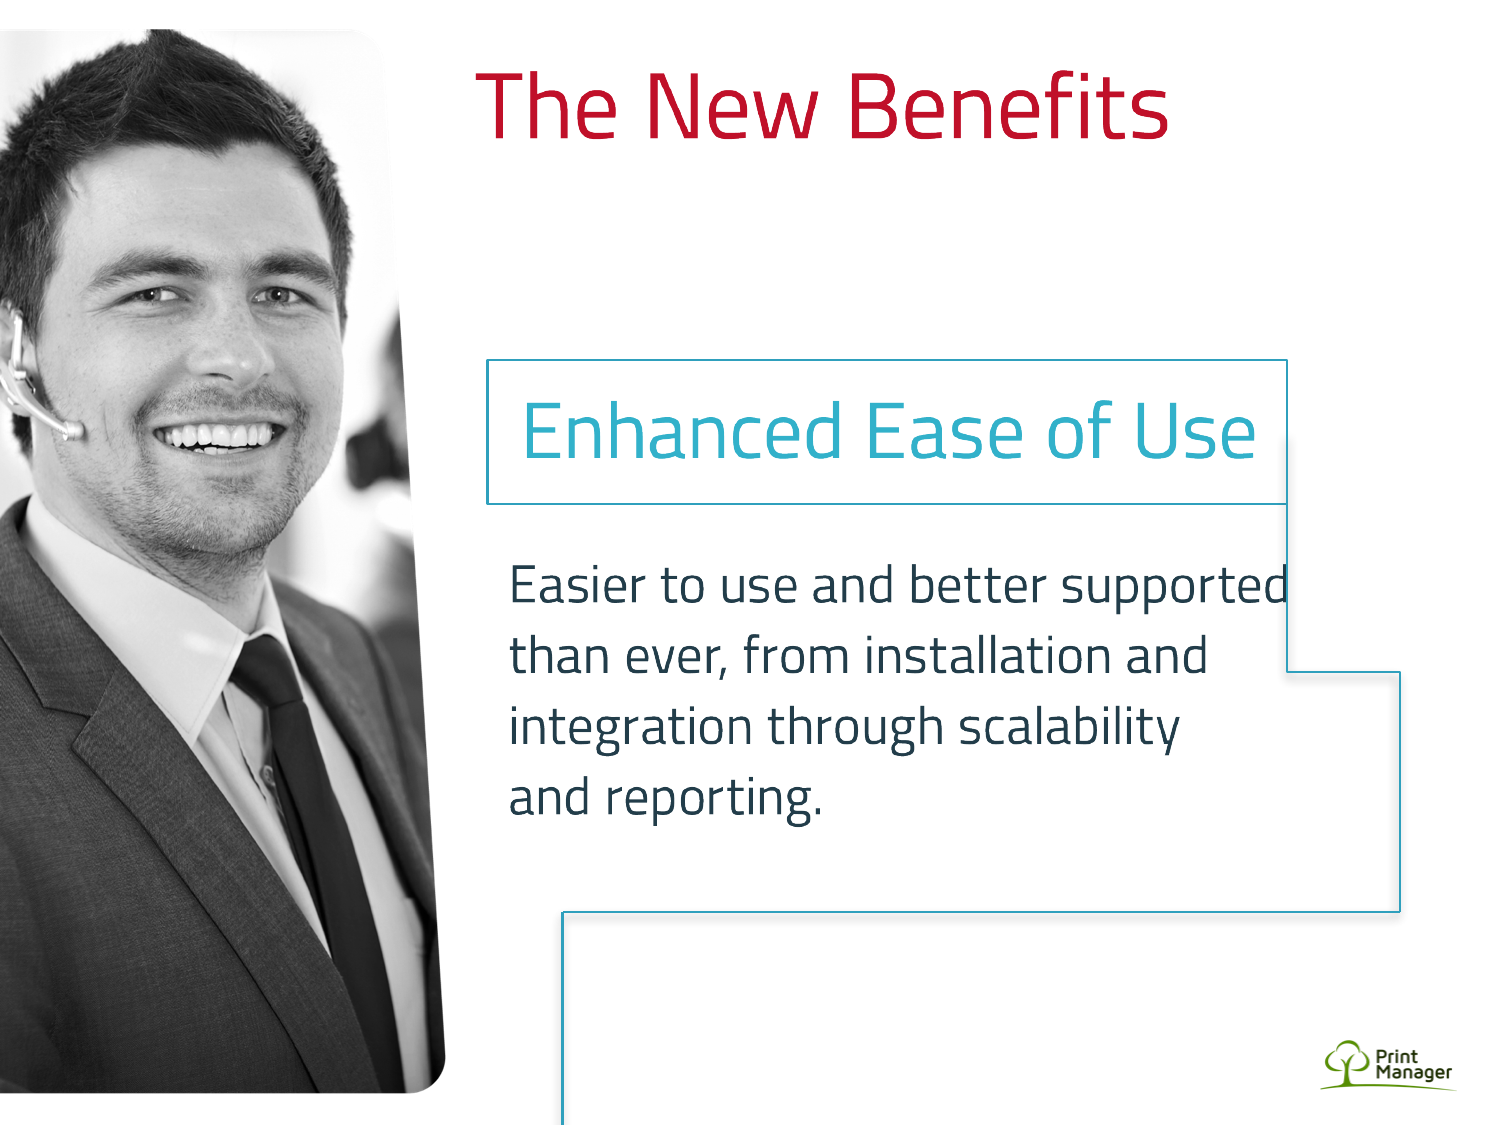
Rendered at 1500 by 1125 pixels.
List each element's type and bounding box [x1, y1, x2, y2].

text_box [487, 359, 1288, 504]
picture [0, 0, 457, 1125]
picture [512, 387, 1274, 478]
picture [1312, 1032, 1464, 1101]
picture [462, 62, 1183, 158]
picture [499, 549, 1299, 839]
text_box [1103, 615, 1500, 729]
